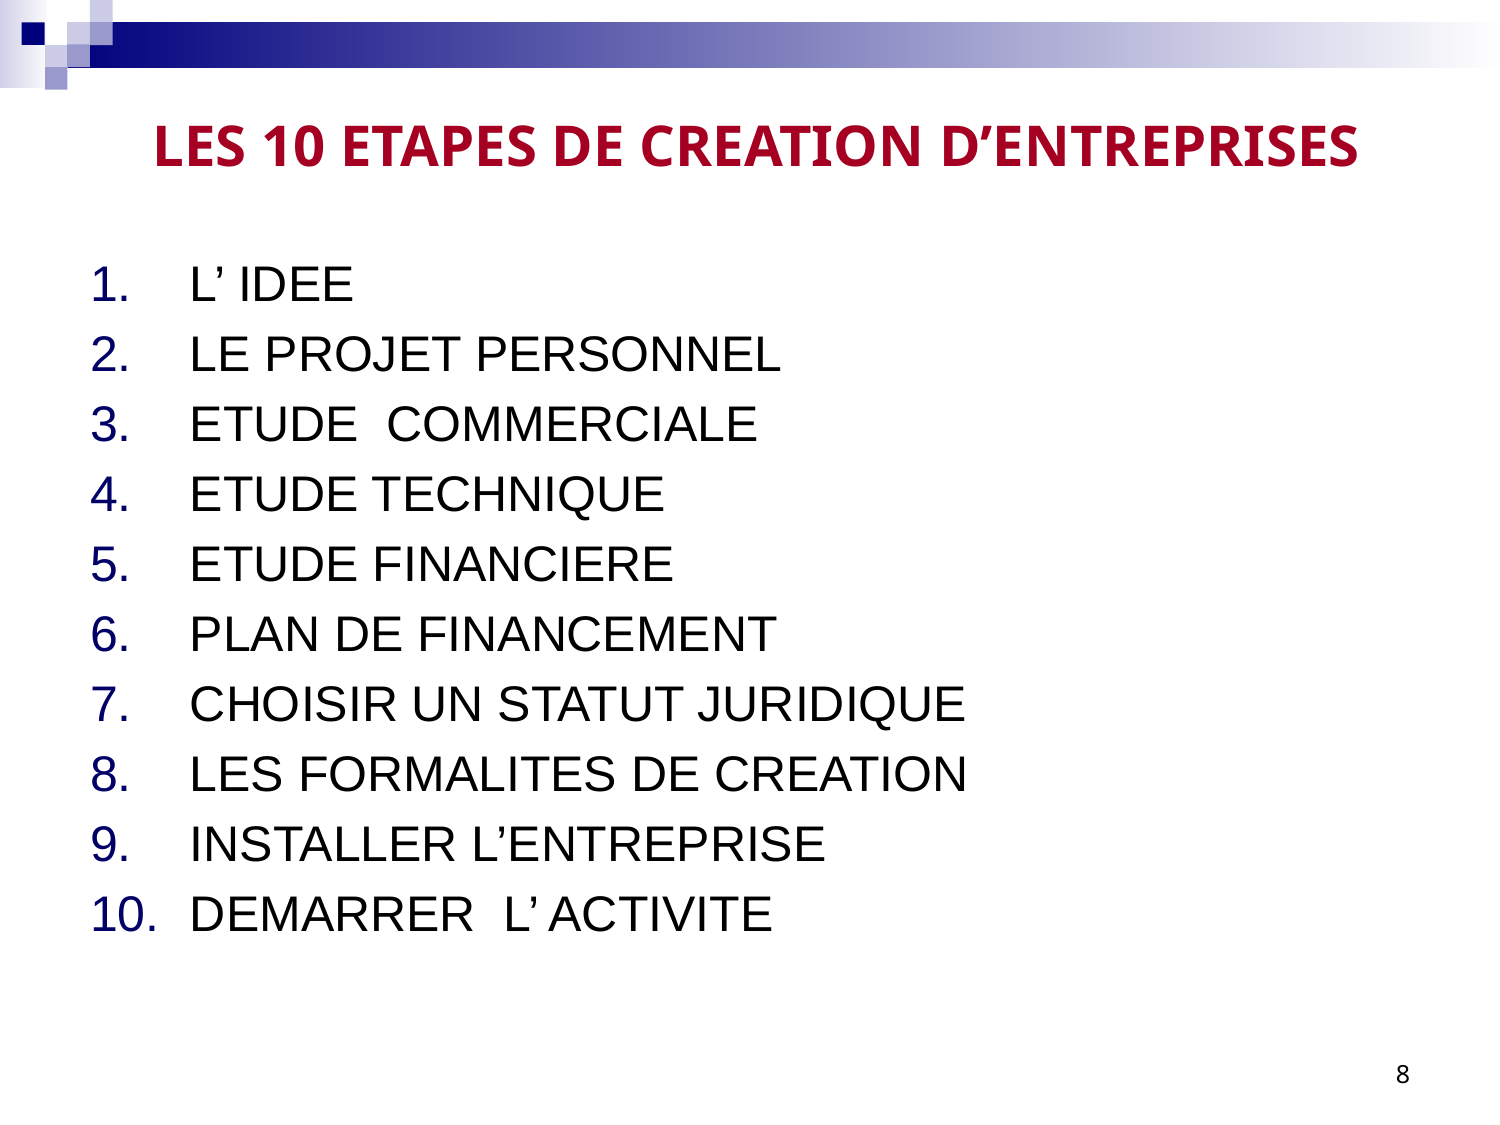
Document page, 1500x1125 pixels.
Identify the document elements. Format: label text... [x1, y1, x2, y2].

list L’ IDEE LE PROJET PERSONNEL ETUDE COMMERCIALE ETUDE TECHNIQUE ETUDE FINANCIERE PLAN DE FINANCEMENT CHOISIR UN STATUT JURIDIQUE LES FORMALITES DE CREATION INSTALLER L’ENTREPRISE DEMARRER L’ ACTIVITE [75, 243, 1425, 988]
title LES 10 ETAPES DE CREATION D’ENTREPRISES [81, 71, 1432, 217]
slide_number 8 [1074, 1025, 1425, 1100]
